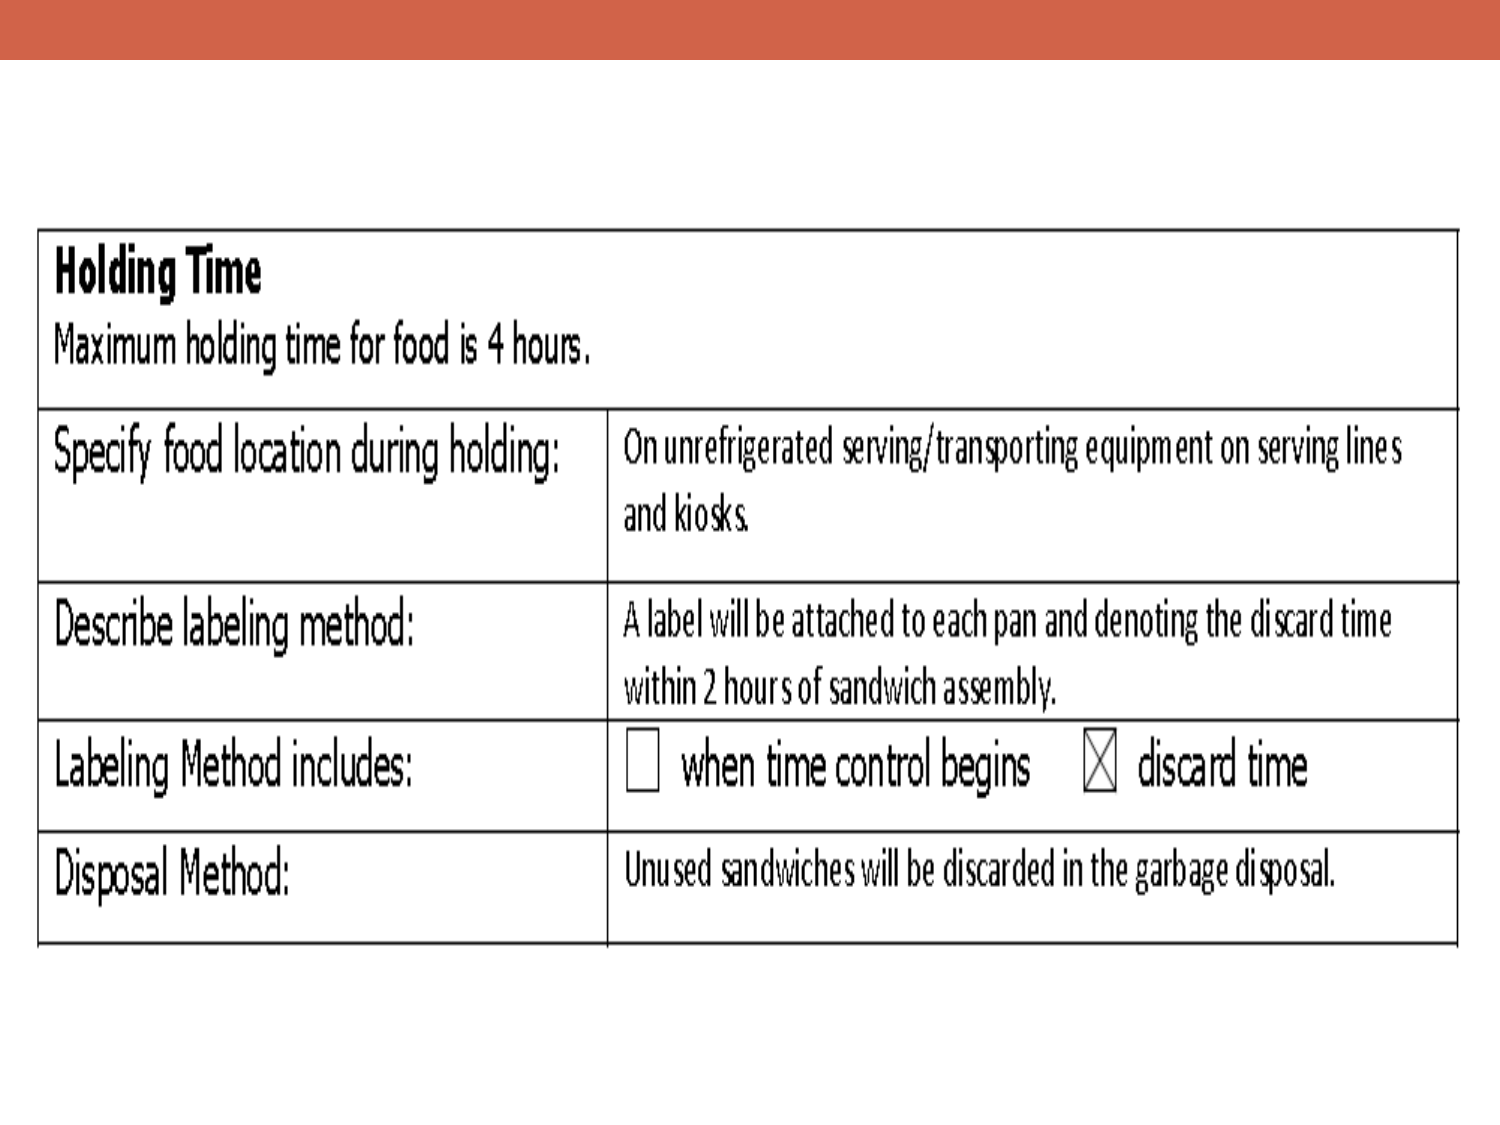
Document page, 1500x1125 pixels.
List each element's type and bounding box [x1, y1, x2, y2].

picture [24, 212, 1469, 976]
